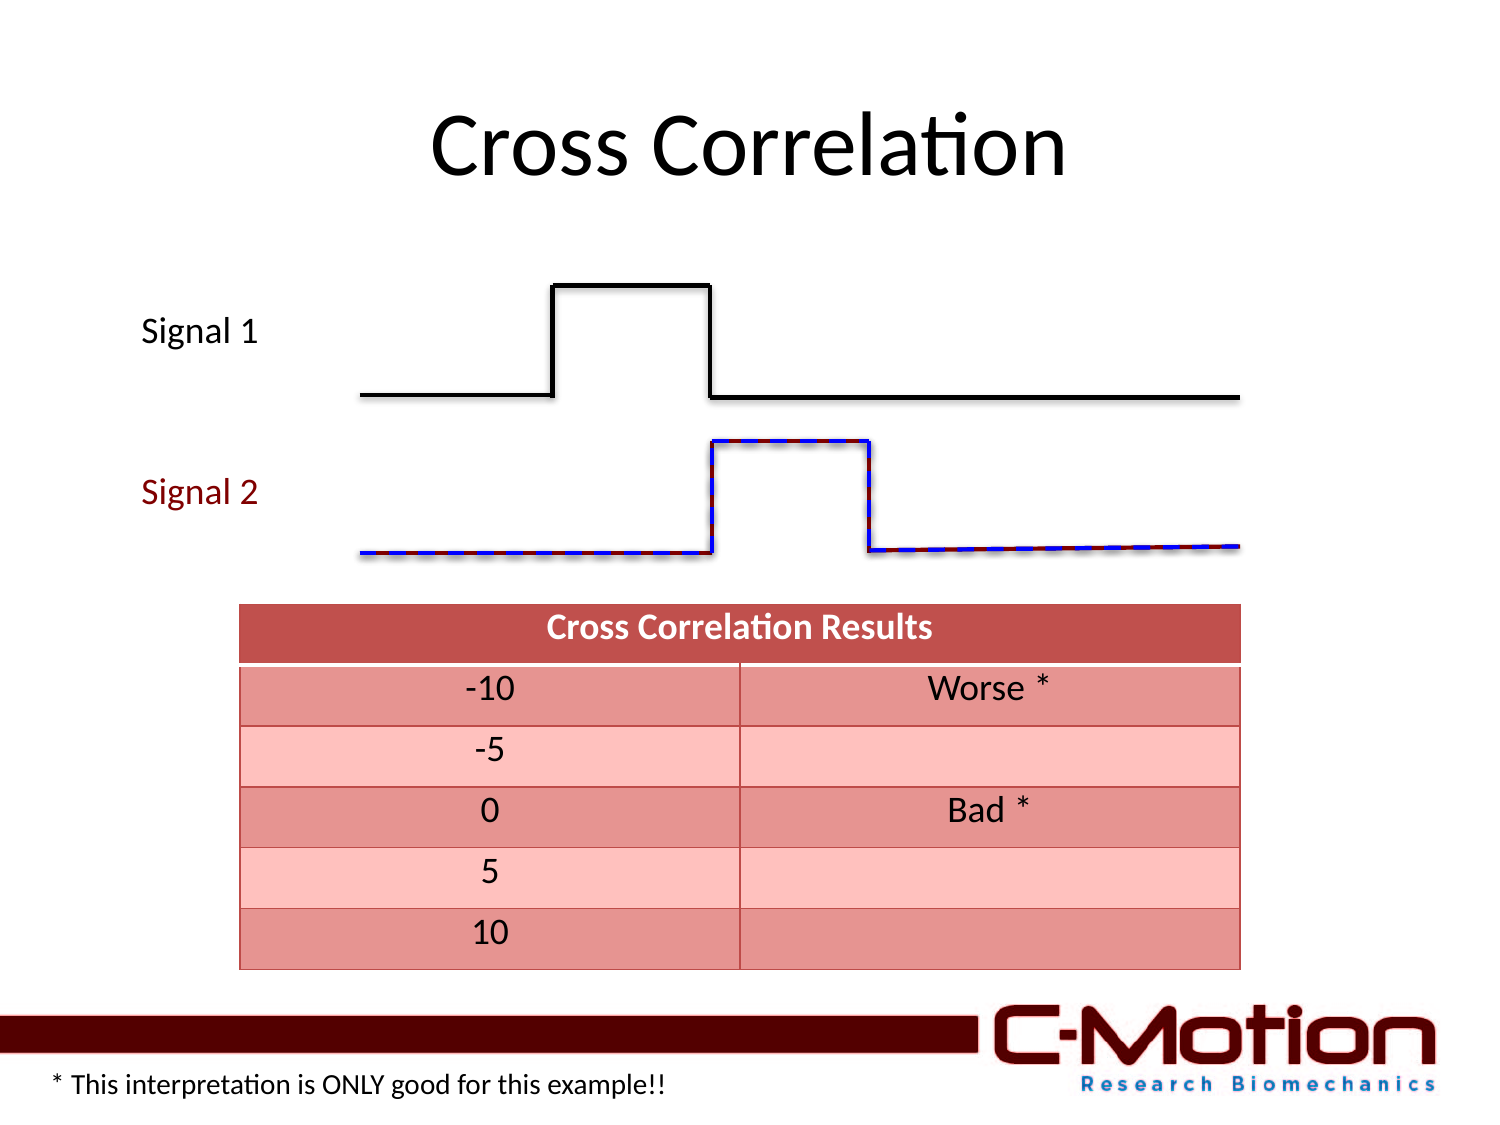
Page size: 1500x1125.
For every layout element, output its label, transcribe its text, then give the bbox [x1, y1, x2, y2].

table_cell -5 [241, 727, 739, 786]
table_cell Worse * [741, 667, 1239, 725]
title Cross Correlation [75, 45, 1425, 233]
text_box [359, 285, 1241, 398]
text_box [359, 440, 1241, 554]
table_cell 10 [241, 909, 739, 969]
table_cell 5 [241, 848, 739, 908]
text_box Signal 1 [126, 298, 316, 359]
picture [0, 987, 1500, 1096]
text_box Signal 2 [126, 459, 316, 519]
text_box * This interpretation is ONLY good for this example!! [35, 1058, 985, 1108]
table_cell [741, 727, 1239, 786]
table_cell [741, 909, 1239, 969]
table_cell Bad * [741, 788, 1239, 847]
table_cell 0 [241, 788, 739, 847]
table_header Cross Correlation Results [241, 605, 1239, 663]
table_cell [741, 848, 1239, 908]
table_cell -10 [241, 667, 739, 725]
